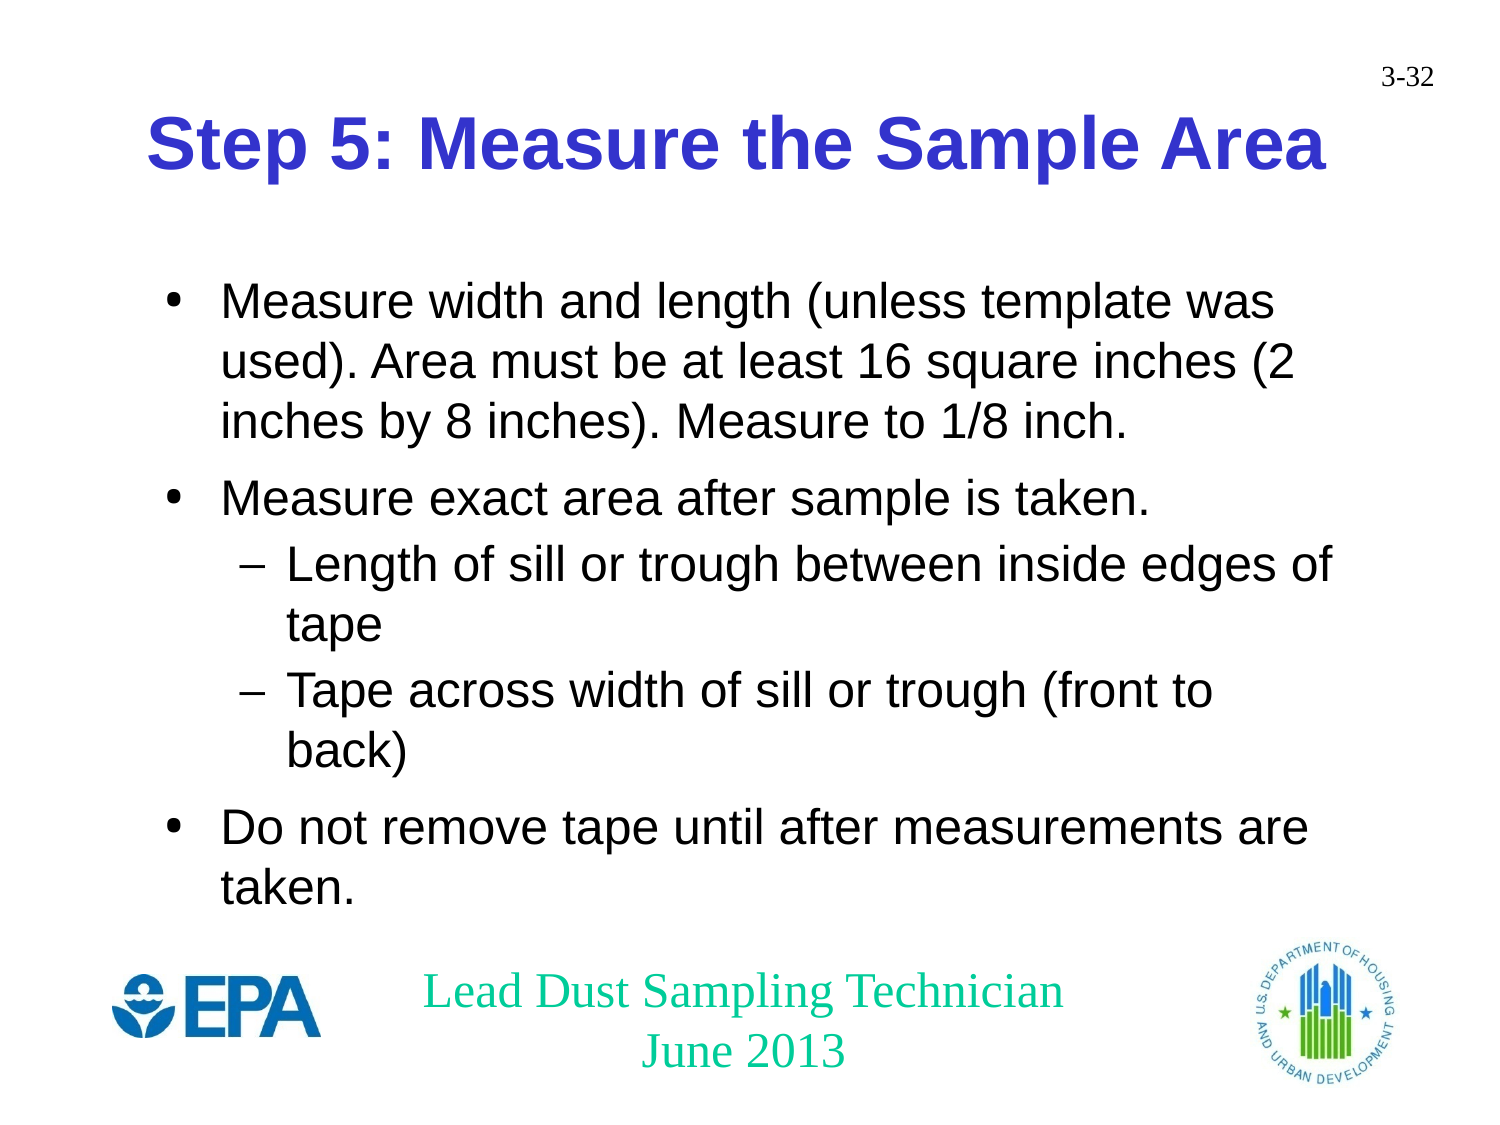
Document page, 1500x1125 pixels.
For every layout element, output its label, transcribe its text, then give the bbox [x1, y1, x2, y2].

text_box Measure width and length (unless template was used). Area must be at least 16 square inches (2 inches by 8 inches). Measure to 1/8 inch. Measure exact area after sample is taken. Length of sill or trough between inside edges of tape Tape across width of sill or trough (front to back) Do not remove tape until after measurements are taken. [150, 261, 1359, 920]
text_box Step 5: Measure the Sample Area [131, 45, 1359, 234]
picture [1250, 937, 1400, 1088]
picture [112, 974, 321, 1038]
